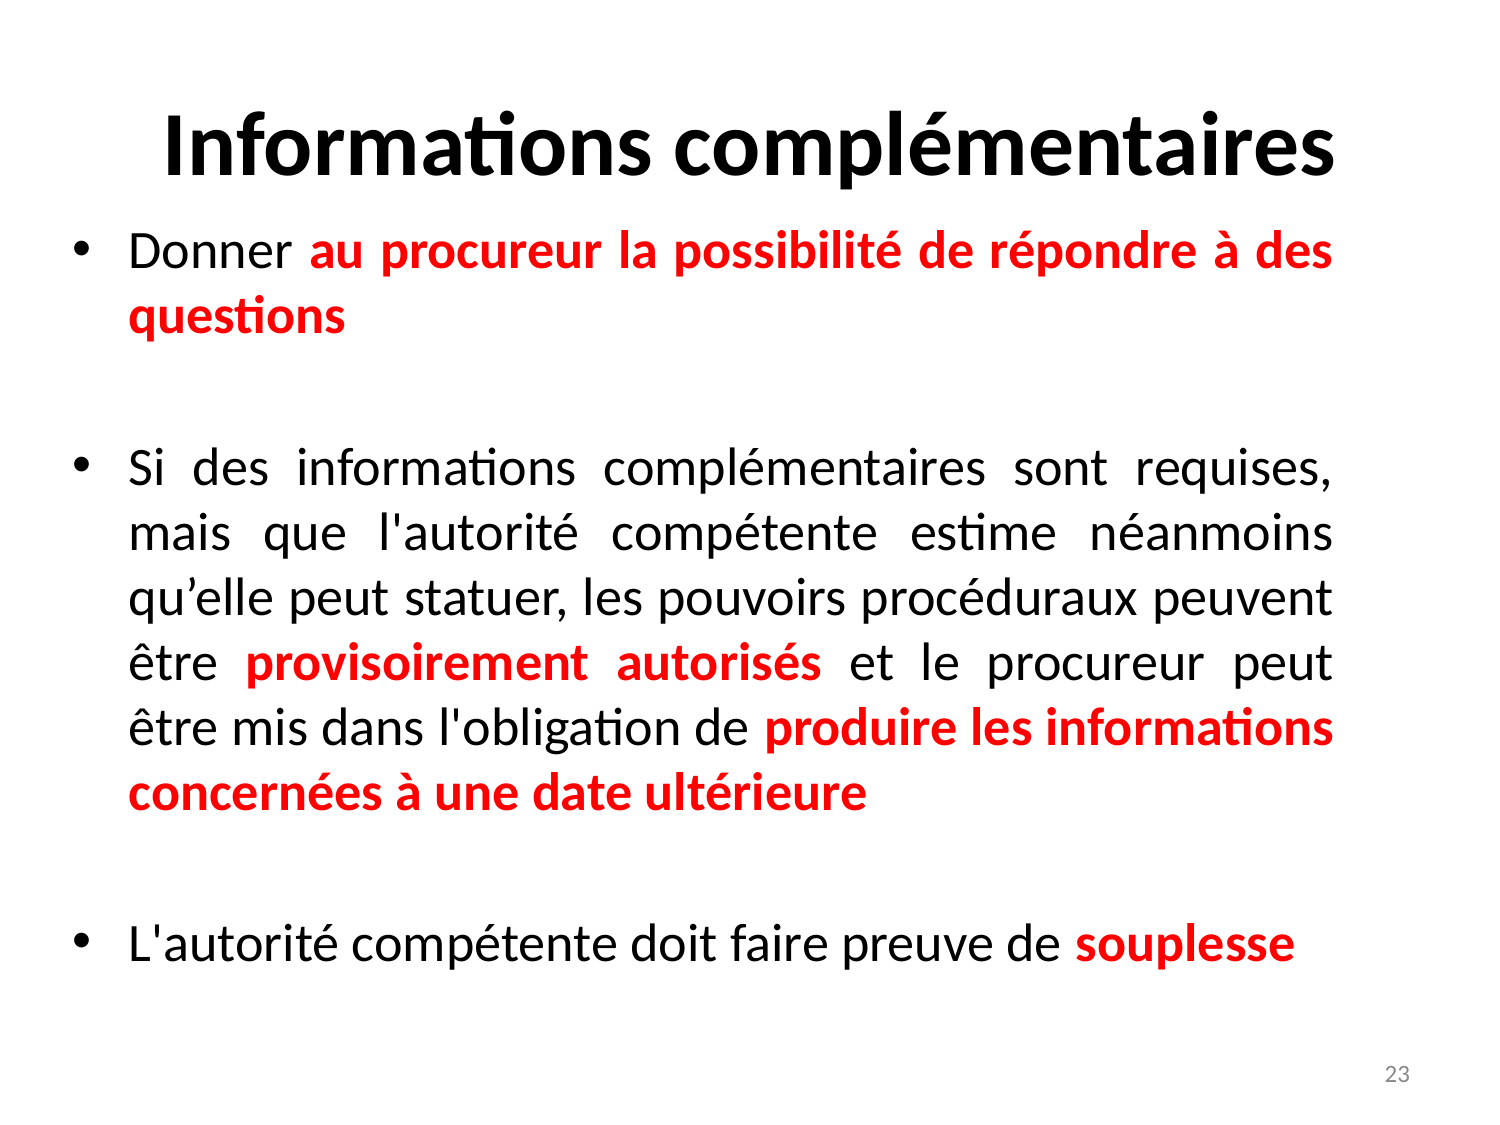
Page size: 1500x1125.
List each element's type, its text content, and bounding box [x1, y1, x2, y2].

text_box Donner au procureur la possibilité de répondre à des questions Si des informations complémentaires sont requises, mais que l'autorité compétente estime néanmoins qu’elle peut statuer, les pouvoirs procéduraux peuvent être provisoirement autorisés et le procureur peut être mis dans l'obligation de produire les informations concernées à une date ultérieure L'autorité compétente doit faire preuve de souplesse [57, 207, 1350, 1103]
slide_number 23 [1074, 1042, 1425, 1103]
title Informations complémentaires [75, 45, 1425, 233]
